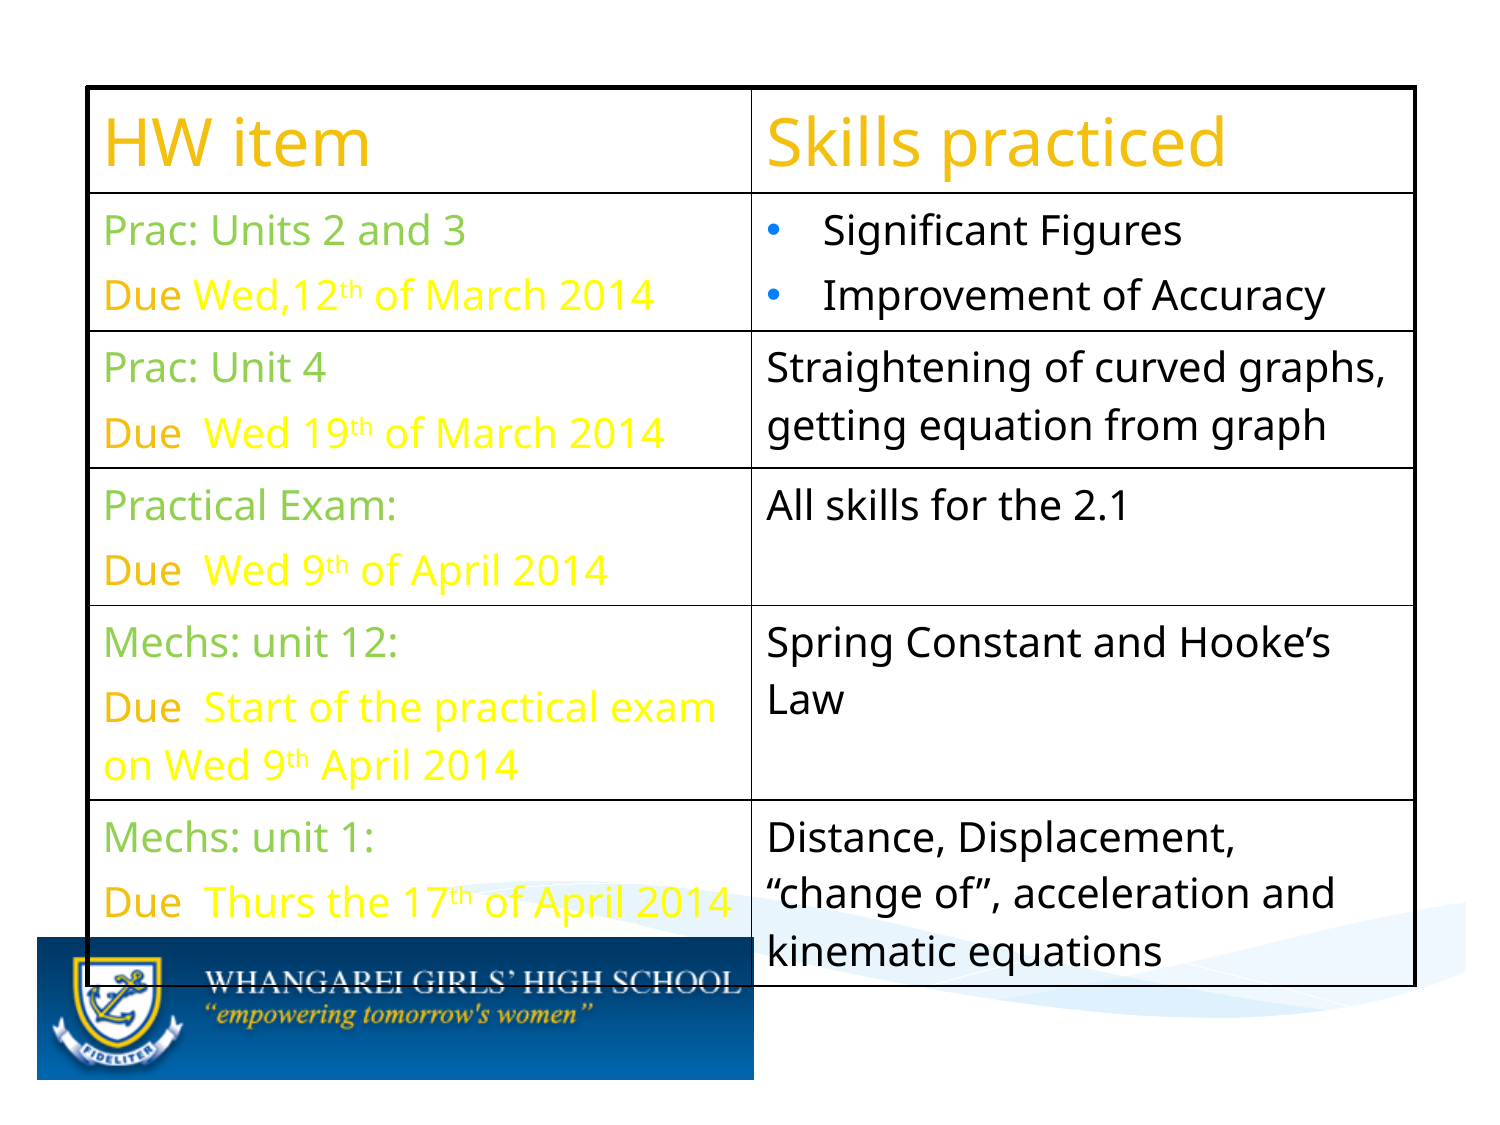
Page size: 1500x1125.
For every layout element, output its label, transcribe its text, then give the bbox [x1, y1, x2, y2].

table_cell All skills for the 2.1 [752, 469, 1413, 605]
table_cell Mechs: unit 12: Due Start of the practical exam on Wed 9th April 2014 [90, 606, 751, 799]
table_cell Practical Exam: Due Wed 9th of April 2014 [90, 469, 751, 605]
table_header Skills practiced [752, 90, 1413, 192]
table_header HW item [90, 90, 751, 192]
table_cell Significant Figures Improvement of Accuracy [752, 194, 1413, 330]
table_cell Straightening of curved graphs, getting equation from graph [752, 332, 1413, 467]
table_cell Prac: Unit 4 Due Wed 19th of March 2014 [90, 332, 751, 467]
table_cell Mechs: unit 1: Due Thurs the 17th of April 2014 [90, 801, 751, 935]
table_cell Spring Constant and Hooke’s Law [752, 606, 1413, 799]
table_cell Distance, Displacement, “change of”, acceleration and kinematic equations [752, 801, 1413, 985]
table_cell Prac: Units 2 and 3 Due Wed,12th of March 2014 [90, 194, 751, 330]
picture [37, 937, 754, 1080]
